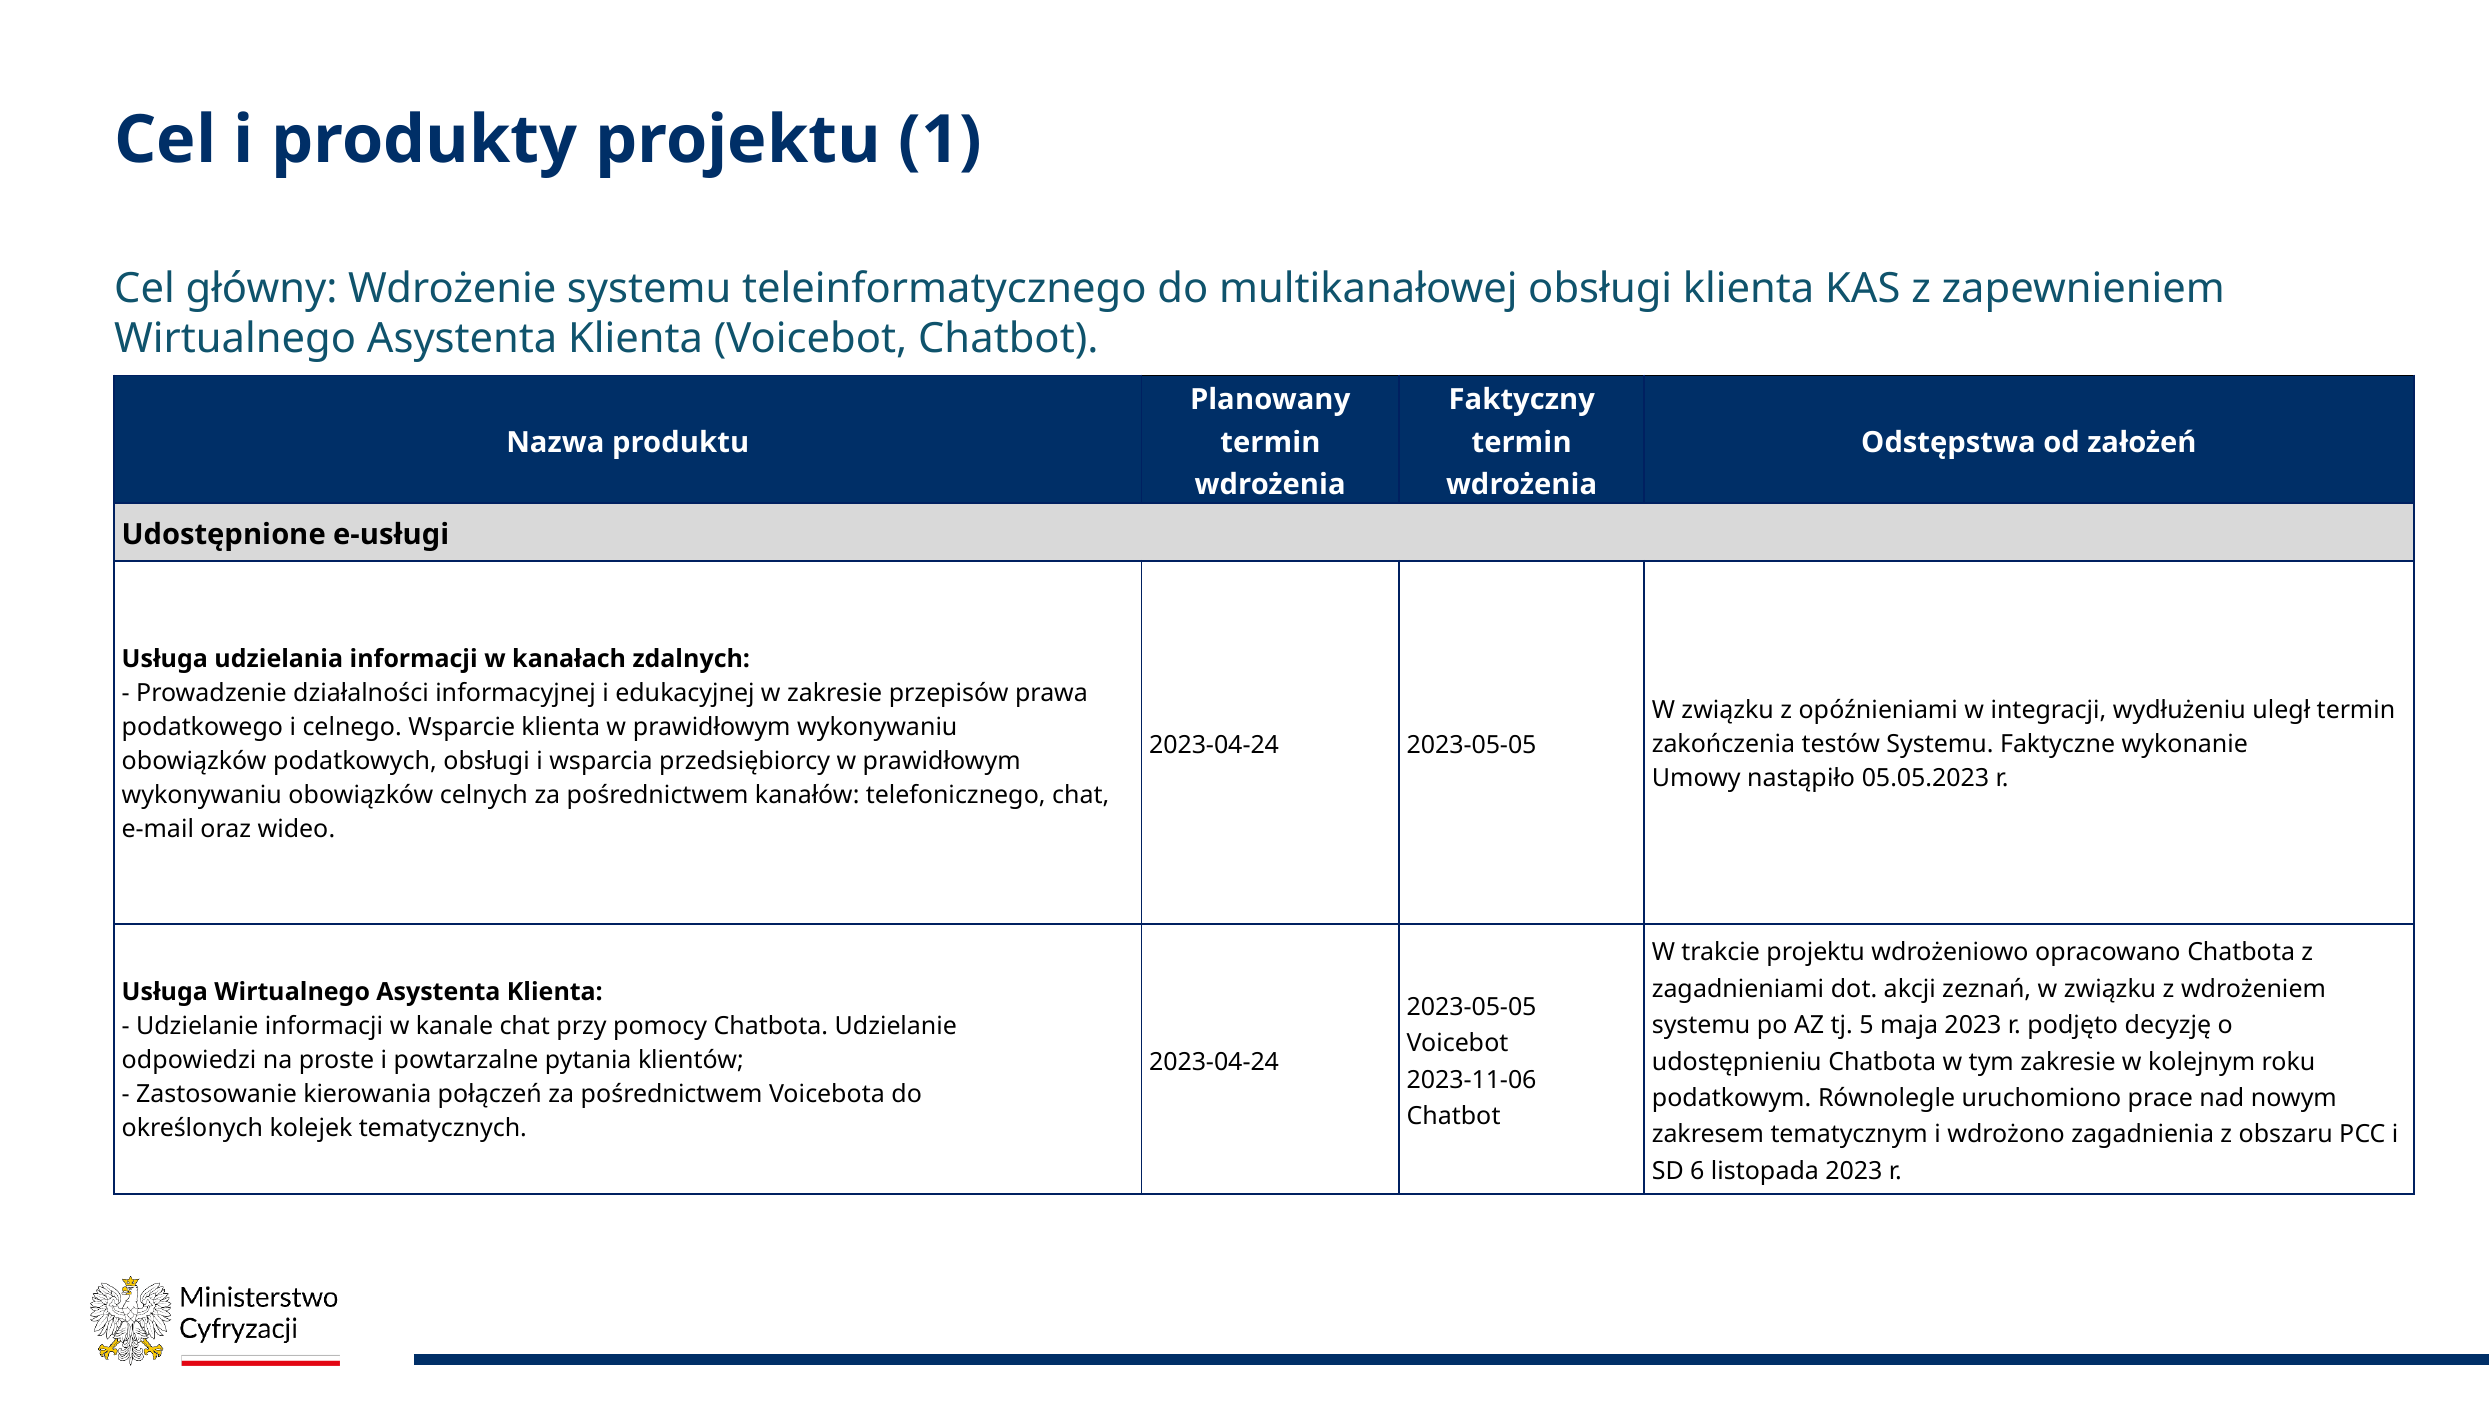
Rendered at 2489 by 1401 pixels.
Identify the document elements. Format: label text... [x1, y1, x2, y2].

table_header Odstępstwa od założeń [1645, 376, 2413, 502]
table_header Nazwa produktu [115, 376, 1141, 502]
table_header Faktyczny termin wdrożenia [1400, 376, 1643, 502]
list Cel główny: Wdrożenie systemu teleinformatycznego do multikanałowej obsługi klienta KAS z zapewnieniem Wirtualnego Asystenta Klienta (Voicebot, Chatbot). [114, 261, 2370, 375]
table_cell W związku z opóźnieniami w integracji, wydłużeniu uległ termin zakończenia testów Systemu. Faktyczne wykonanie Umowy nastąpiło 05.05.2023 r. [1645, 562, 2413, 923]
table_cell Usługa udzielania informacji w kanałach zdalnych: - Prowadzenie działalności informacyjnej i edukacyjnej w zakresie przepisów prawa podatkowego i celnego. Wsparcie klienta w prawidłowym wykonywaniu obowiązków podatkowych, obsługi i wsparcia przedsiębiorcy w prawidłowym wykonywaniu obowiązków celnych za pośrednictwem kanałów: telefonicznego, chat, e-mail oraz wideo. [115, 562, 1141, 923]
table_cell 2023-04-24 [1142, 562, 1398, 923]
table_cell Usługa Wirtualnego Asystenta Klienta: - Udzielanie informacji w kanale chat przy pomocy Chatbota. Udzielanie odpowiedzi na proste i powtarzalne pytania klientów; - Zastosowanie kierowania połączeń za pośrednictwem Voicebota do określonych kolejek tematycznych. [115, 925, 1141, 1193]
table_cell 2023-04-24 [1142, 925, 1398, 1193]
title Cel i produkty projektu (1) [114, 0, 2191, 178]
table_cell 2023-05-05 [1400, 562, 1643, 923]
table_cell 2023-05-05 Voicebot 2023-11-06 Chatbot [1400, 925, 1643, 1193]
table_cell Udostępnione e-usługi [115, 504, 2413, 560]
table_cell W trakcie projektu wdrożeniowo opracowano Chatbota z zagadnieniami dot. akcji zeznań, w związku z wdrożeniem systemu po AZ tj. 5 maja 2023 r. podjęto decyzję o udostępnieniu Chatbota w tym zakresie w kolejnym roku podatkowym. Równolegle uruchomiono prace nad nowym zakresem tematycznym i wdrożono zagadnienia z obszaru PCC i SD 6 listopada 2023 r. [1645, 925, 2413, 1193]
table_header Planowany termin wdrożenia [1142, 376, 1398, 502]
picture [69, 1255, 360, 1386]
